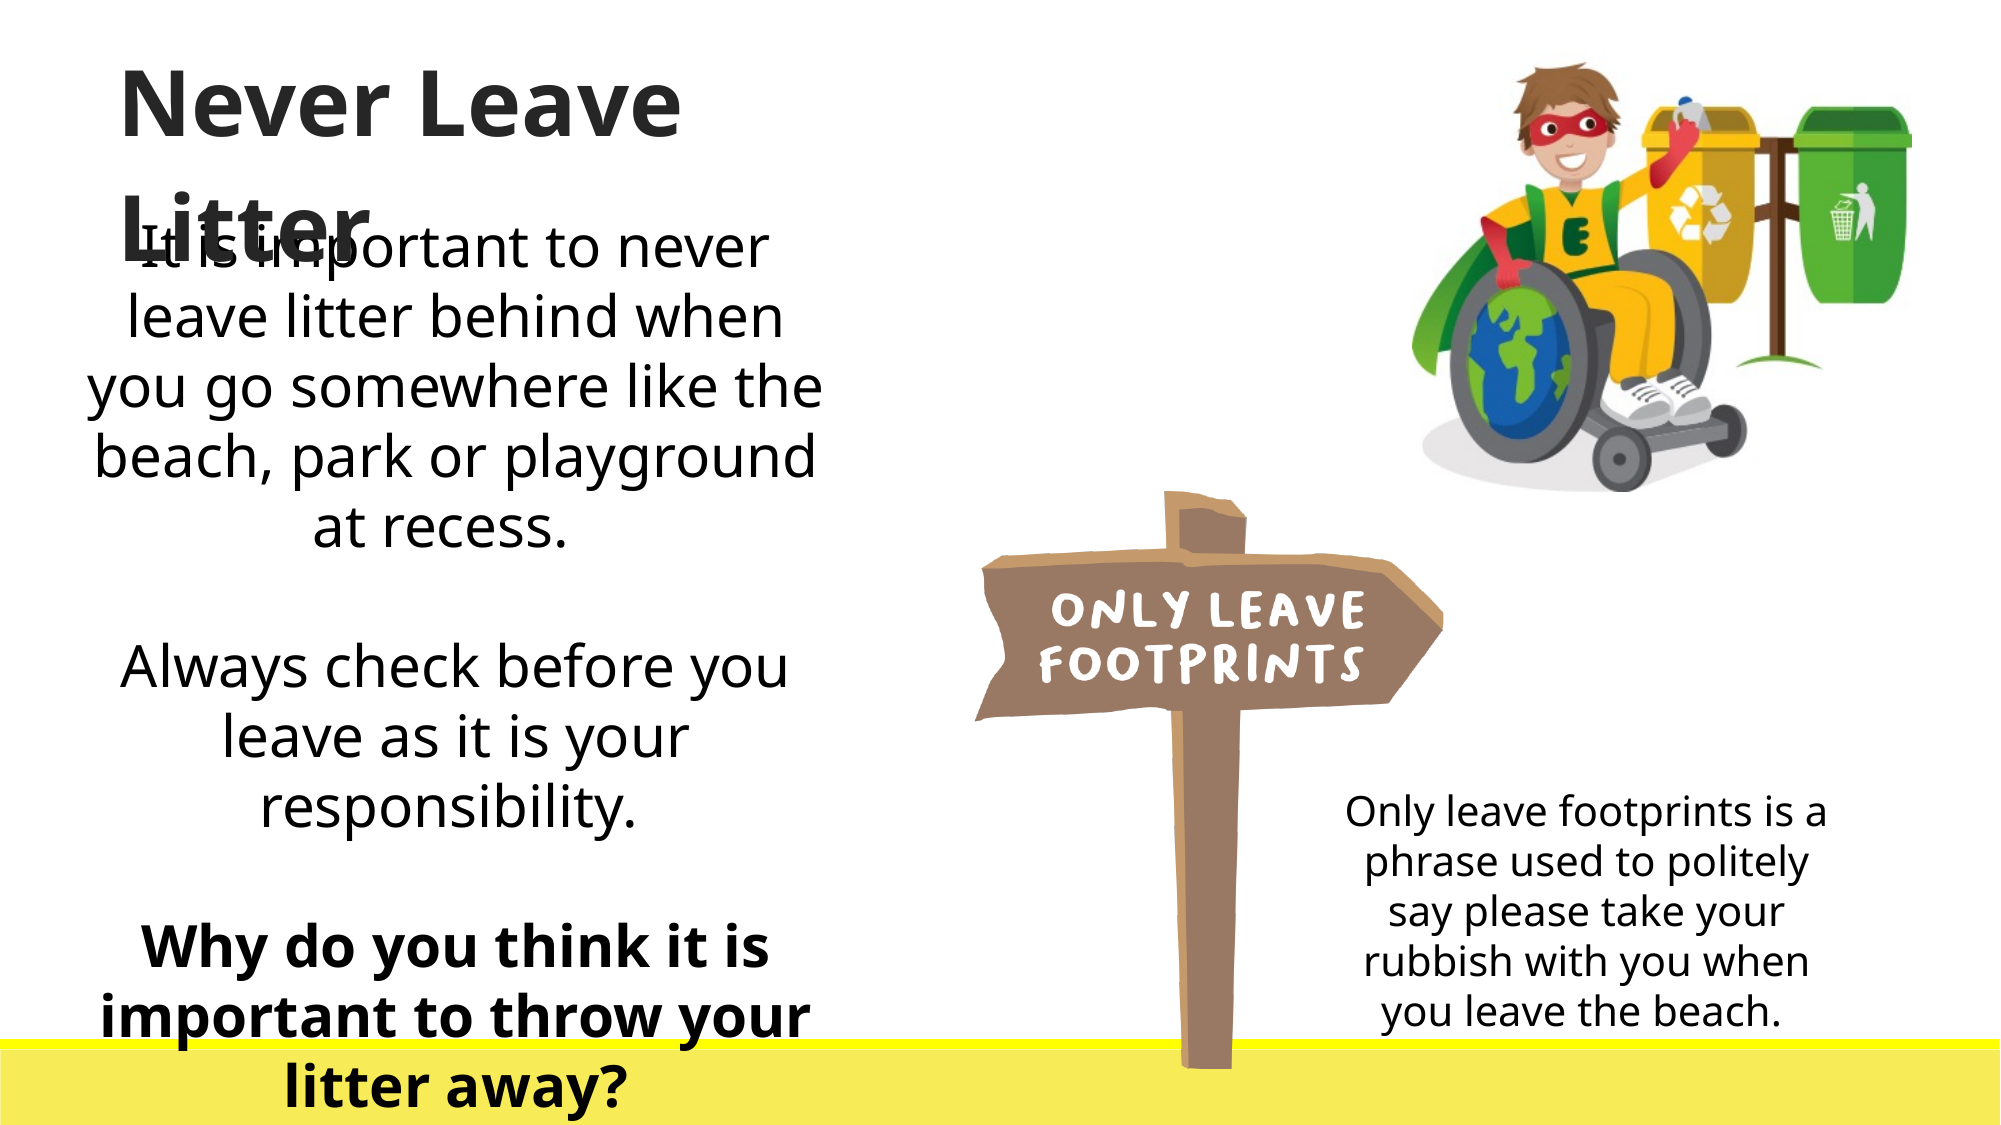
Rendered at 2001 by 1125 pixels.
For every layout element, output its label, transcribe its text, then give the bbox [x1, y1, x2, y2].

text_box It is important to never leave litter behind when you go somewhere like the beach, park or playground at recess. Always check before you leave as it is your responsibility. Why do you think it is important to throw your litter away? [63, 201, 849, 1125]
table_header Never Leave Litter [102, 31, 810, 266]
picture [973, 7, 1913, 1069]
text_box Only leave footprints is a phrase used to politely say please take your rubbish with you when you leave the beach. [1453, 777, 1860, 1043]
